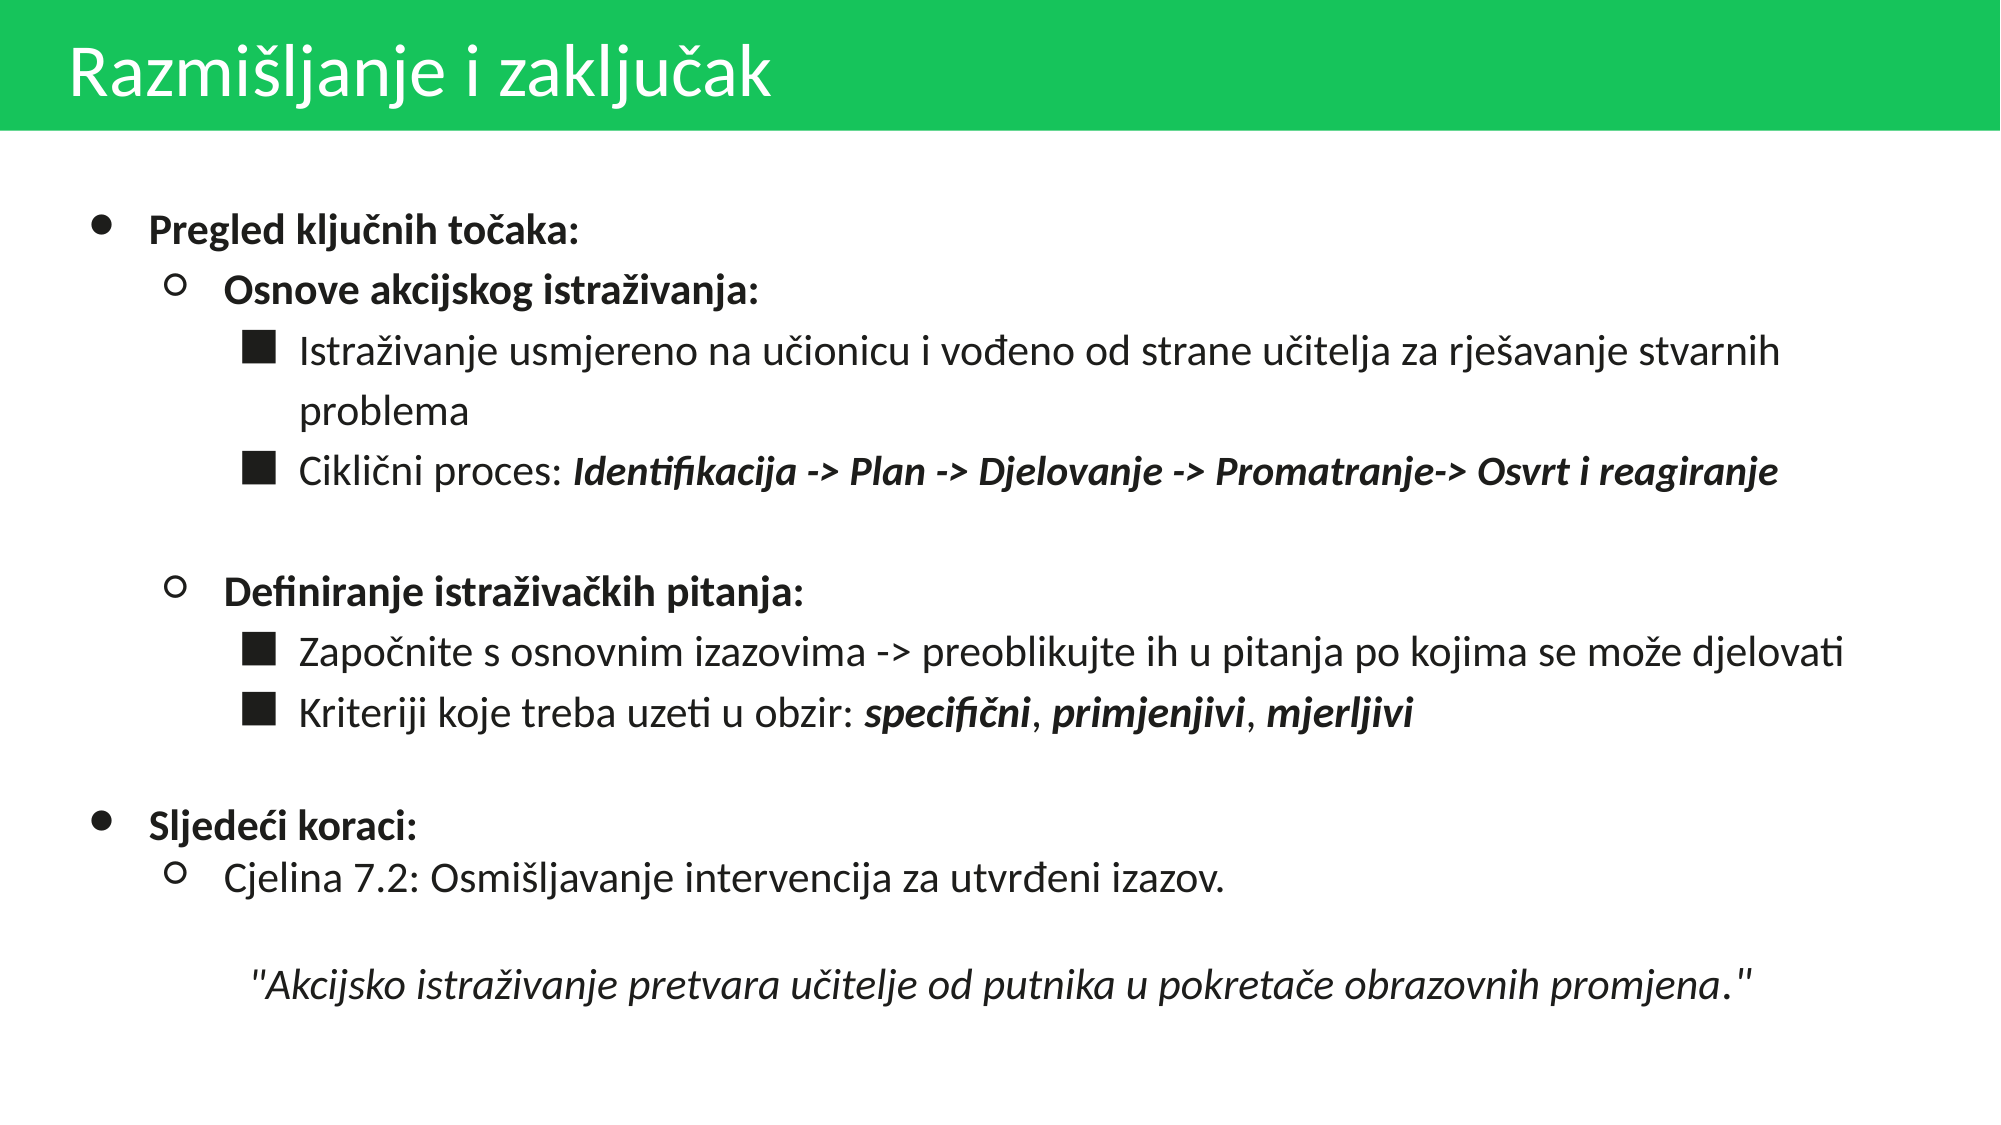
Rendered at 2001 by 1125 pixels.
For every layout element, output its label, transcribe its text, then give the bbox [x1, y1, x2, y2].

text_box Pregled ključnih točaka: Osnove akcijskog istraživanja: Istraživanje usmjereno na učionicu i vođeno od strane učitelja za rješavanje stvarnih problema Ciklični proces: Identifikacija -> Plan -> Djelovanje -> Promatranje-> Osvrt i reagiranje Definiranje istraživačkih pitanja: Započnite s osnovnim izazovima -> preoblikujte ih u pitanja po kojima se može djelovati Kriteriji koje treba uzeti u obzir: specifični, primjenjivi, mjerljivi Sljedeći koraci: Cjelina 7.2: Osmišljavanje intervencija za utvrđeni izazov. "Akcijsko istraživanje pretvara učitelje od putnika u pokretače obrazovnih promjena." [58, 177, 1942, 1086]
title Razmišljanje i zaključak [16, 13, 1976, 131]
